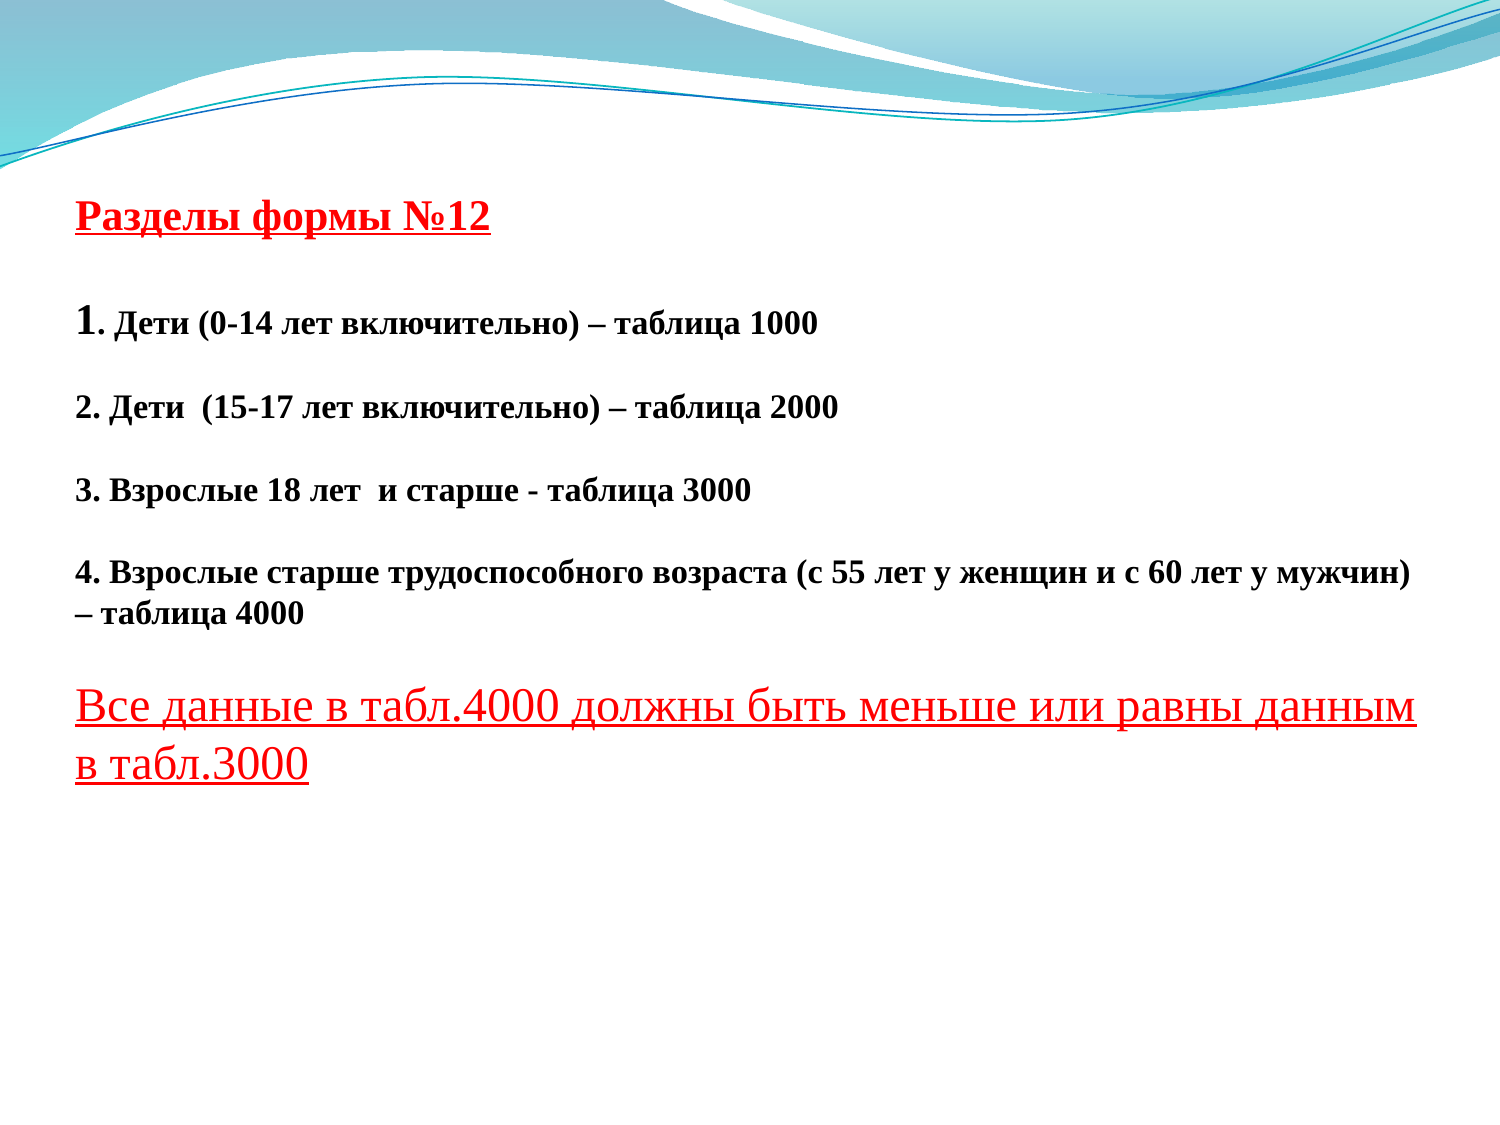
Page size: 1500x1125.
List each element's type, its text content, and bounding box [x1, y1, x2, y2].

title Разделы формы №12 1. Дети (0-14 лет включительно) – таблица 1000 2. Дети (15-17 лет включительно) – таблица 2000 3. Взрослые 18 лет и старше - таблица 3000 4. Взрослые старше трудоспособного возраста (с 55 лет у женщин и с 60 лет у мужчин) – таблица 4000 Все данные в табл.4000 должны быть меньше или равны данным в табл.3000 [75, 125, 1425, 1059]
